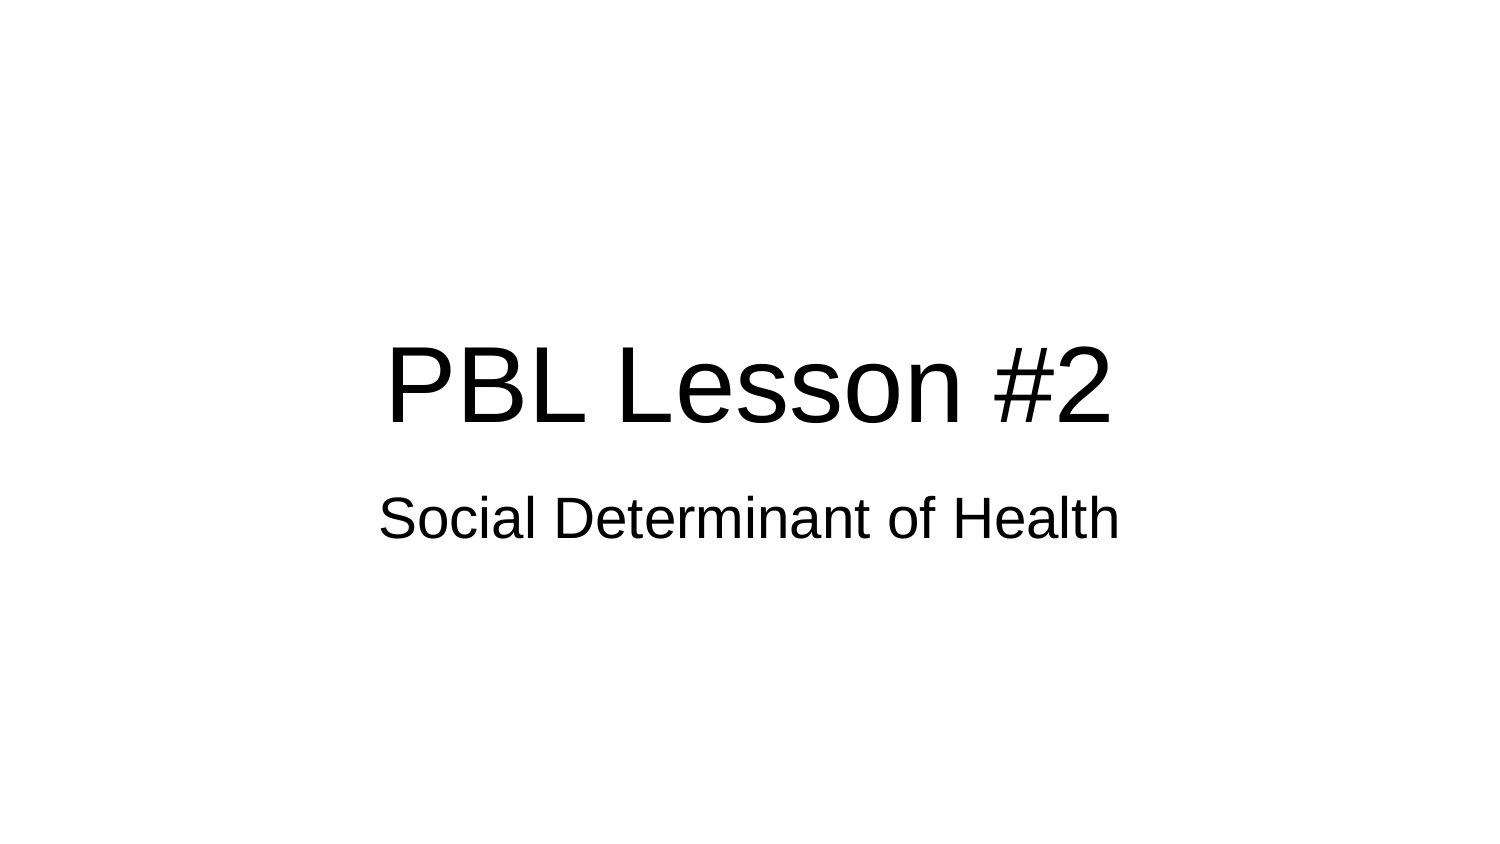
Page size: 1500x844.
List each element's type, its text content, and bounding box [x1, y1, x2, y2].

title PBL Lesson #2 [51, 122, 1449, 459]
subtitle Social Determinant of Health [51, 464, 1449, 595]
